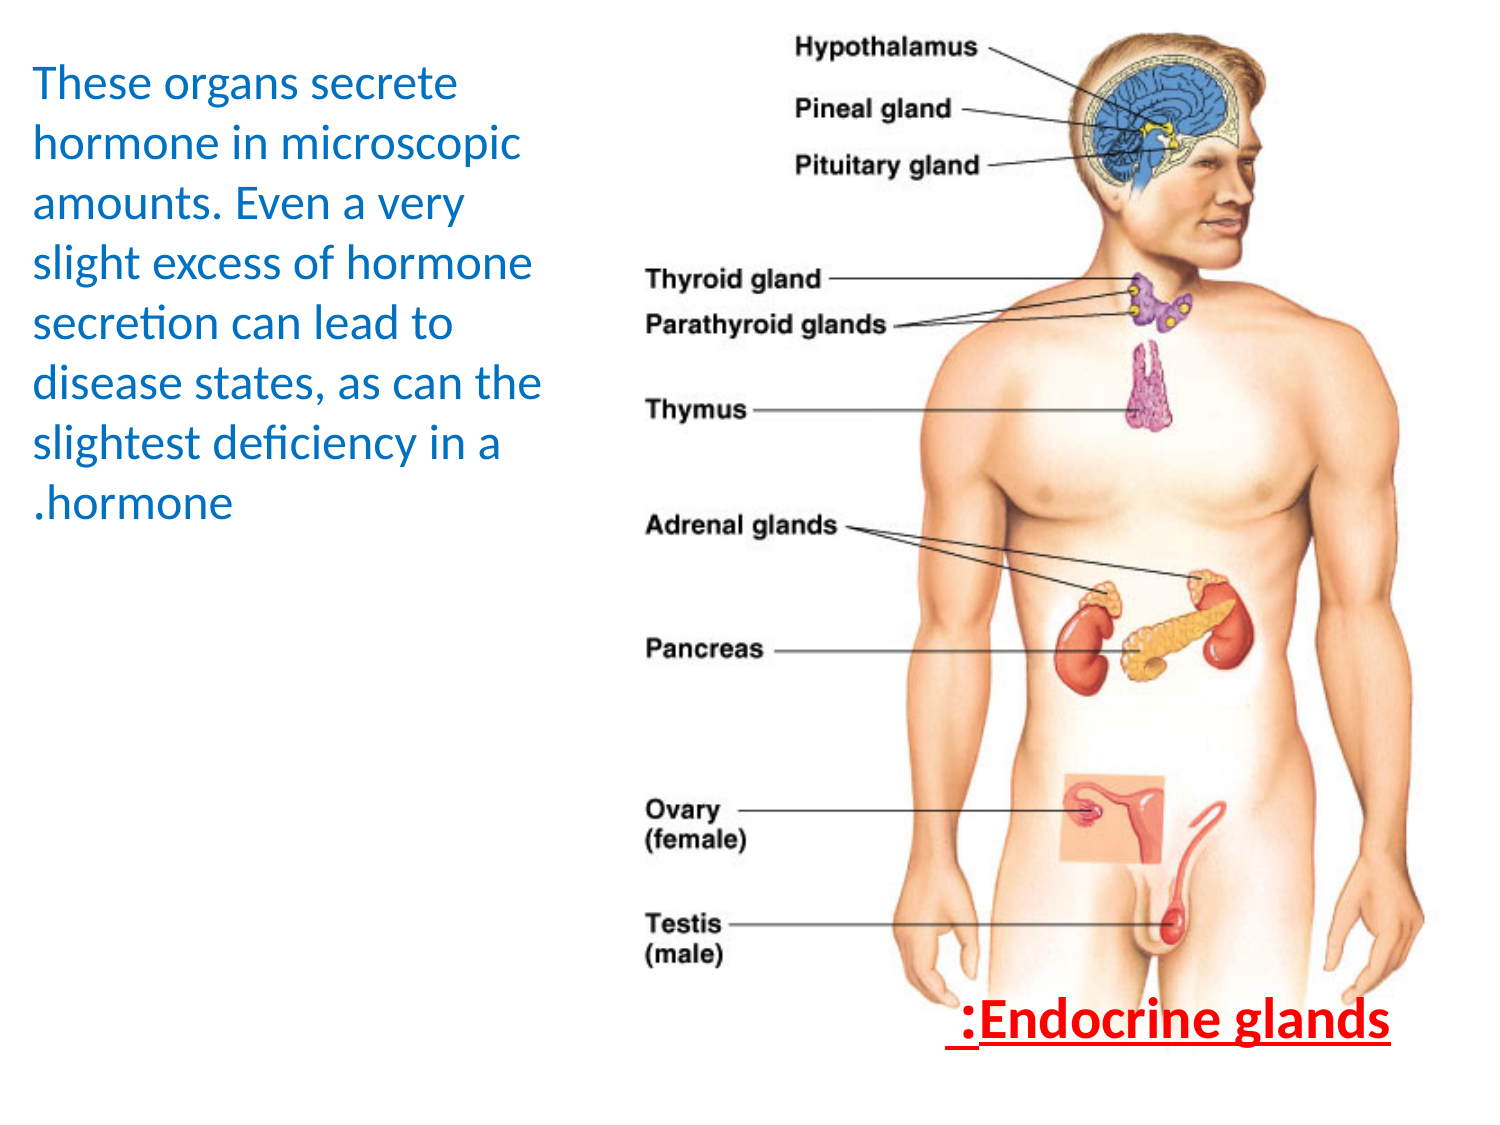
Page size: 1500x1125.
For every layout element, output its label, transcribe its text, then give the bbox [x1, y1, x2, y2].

picture [631, 19, 1441, 1059]
text_box These organs secrete hormone in microscopic amounts. Even a very slight excess of hormone secretion can lead to disease states, as can the slightest deficiency in a hormone. [17, 42, 561, 538]
